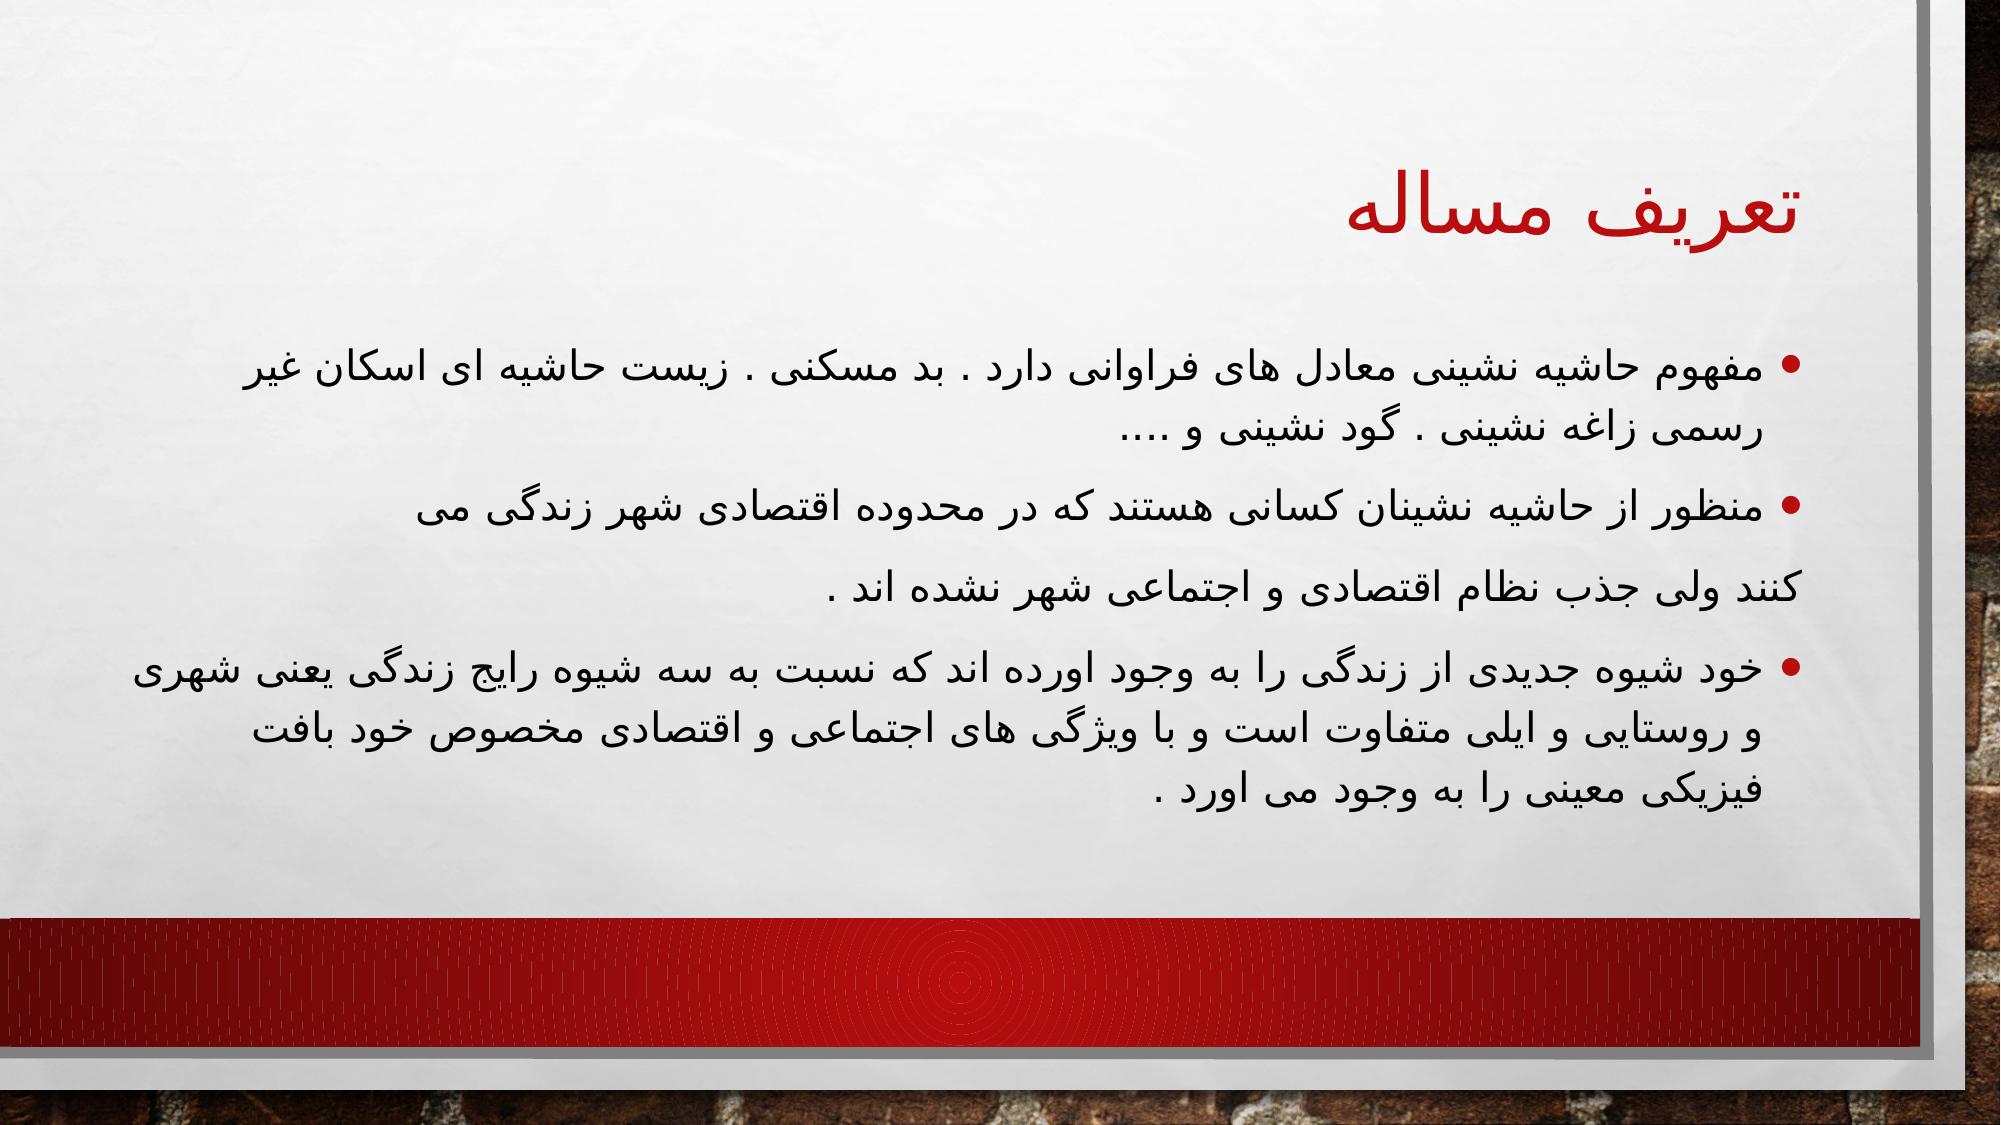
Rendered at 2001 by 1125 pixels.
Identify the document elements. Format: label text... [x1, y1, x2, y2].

list مفهوم حاشیه نشینی معادل های فراوانی دارد . بد مسکنی . زیست حاشیه ای اسکان غیر رسمی زاغه نشینی . گود نشینی و .... منظور از حاشیه نشینان کسانی هستند که در محدوده اقتصادی شهر زندگی می کنند ولی جذب نظام اقتصادی و اجتماعی شهر نشده اند . خود شیوه جدیدی از زندگی را به وجود اورده اند که نسبت به سه شیوه رایج زندگی یعنی شهری و روستایی و ایلی متفاوت است و با ویژگی های اجتماعی و اقتصادی مخصوص خود بافت فیزیکی معینی را به وجود می اورد . [112, 338, 1818, 882]
picture [0, 0, 2000, 1125]
title تعریف مساله [112, 112, 1818, 302]
